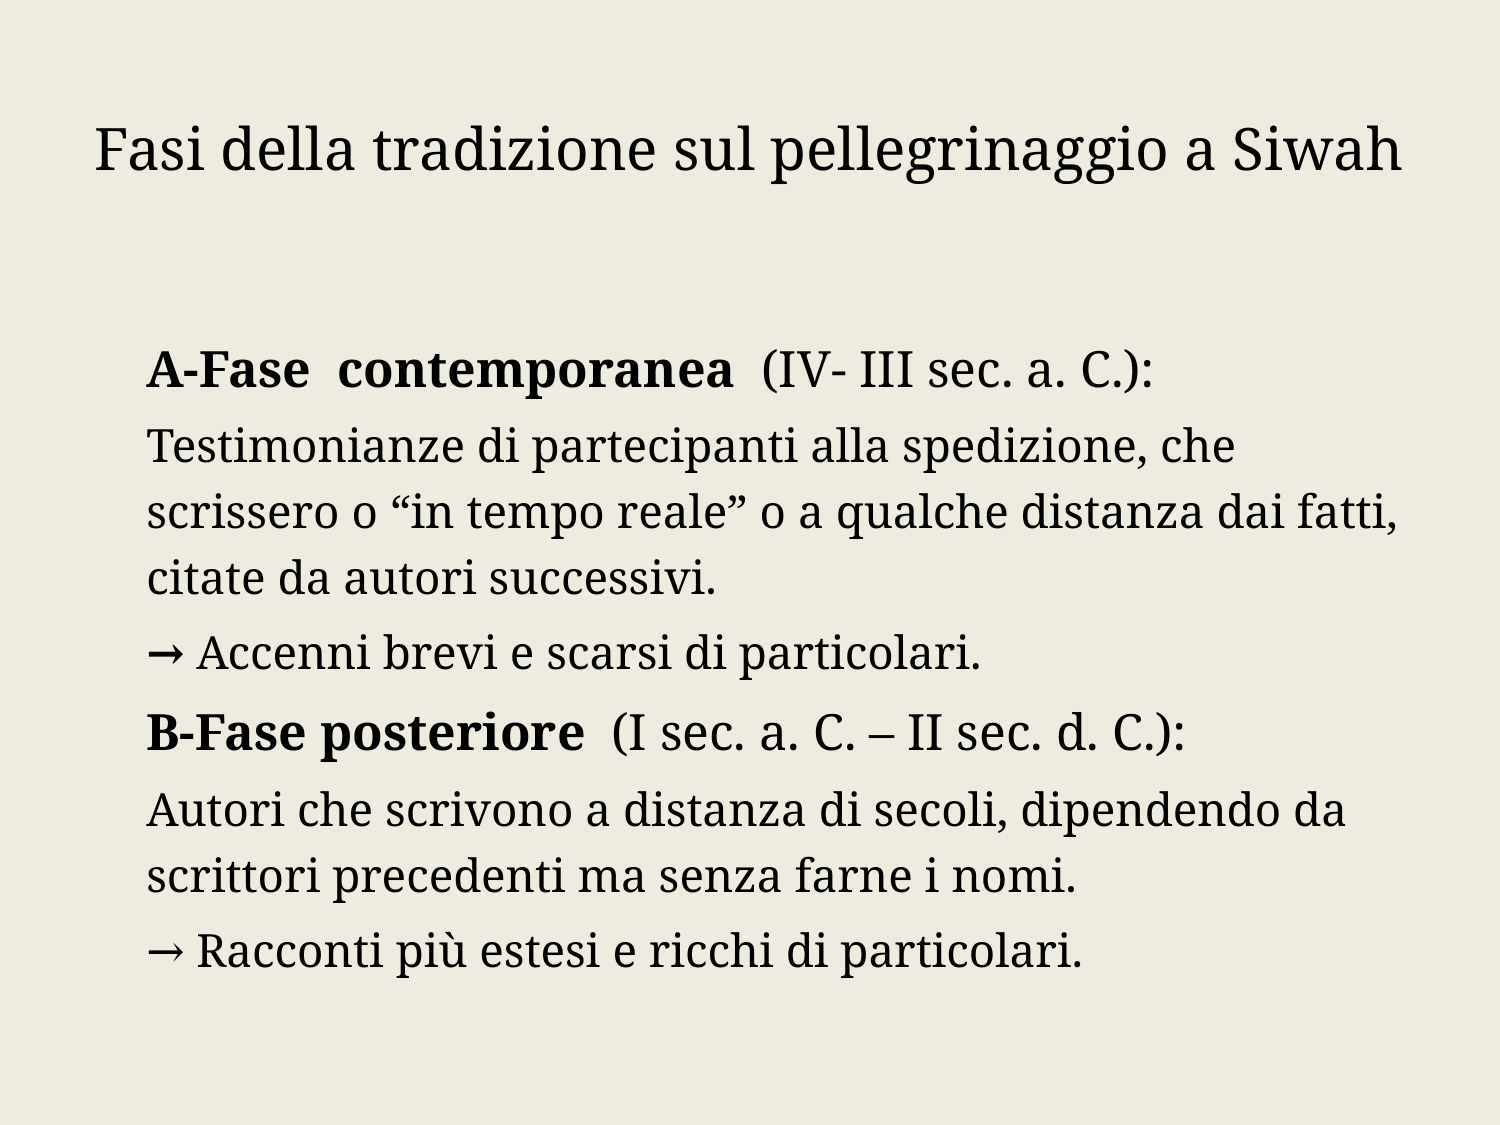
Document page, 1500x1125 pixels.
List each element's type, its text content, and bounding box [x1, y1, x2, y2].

list A-Fase contemporanea (IV- III sec. a. C.): Testimonianze di partecipanti alla spedizione, che scrissero o “in tempo reale” o a qualche distanza dai fatti, citate da autori successivi. → Accenni brevi e scarsi di particolari. B-Fase posteriore (I sec. a. C. – II sec. d. C.): Autori che scrivono a distanza di secoli, dipendendo da scrittori precedenti ma senza farne i nomi. → Racconti più estesi e ricchi di particolari. [75, 262, 1425, 1005]
title Fasi della tradizione sul pellegrinaggio a Siwah [75, 45, 1425, 233]
